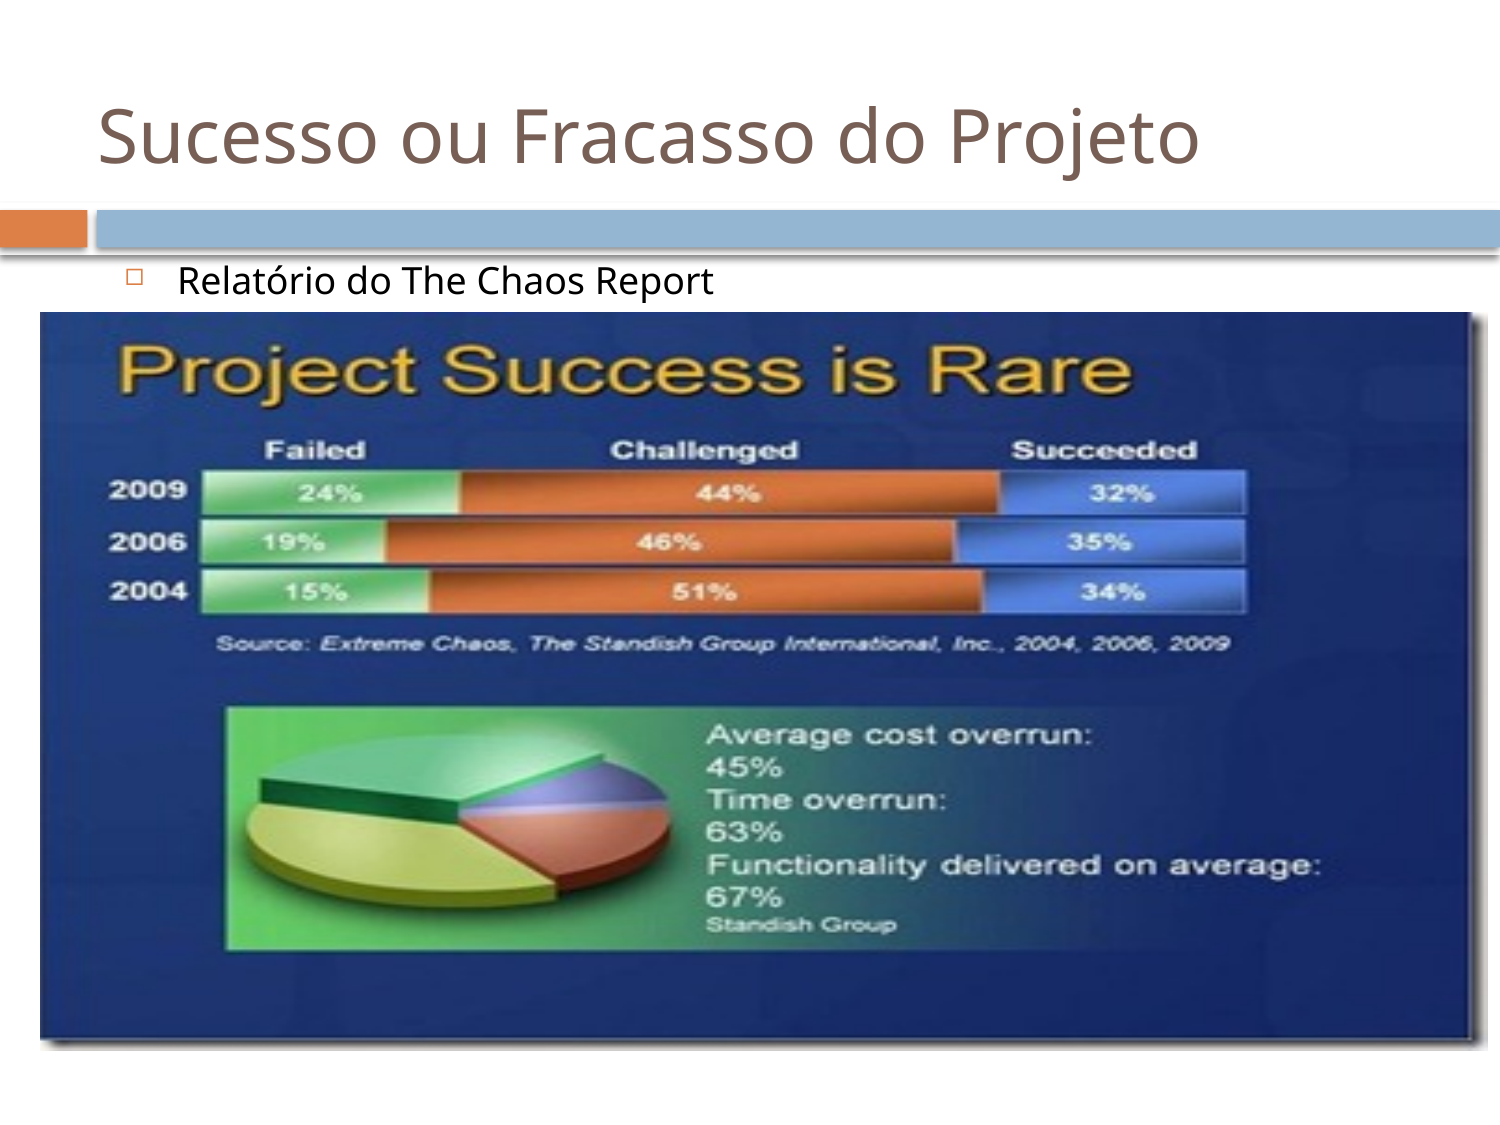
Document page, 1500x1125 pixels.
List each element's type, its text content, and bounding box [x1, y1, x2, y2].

list Relatório do The Chaos Report [109, 254, 1426, 311]
picture [40, 312, 1488, 1051]
title Sucesso ou Fracasso do Projeto [62, 43, 1438, 225]
